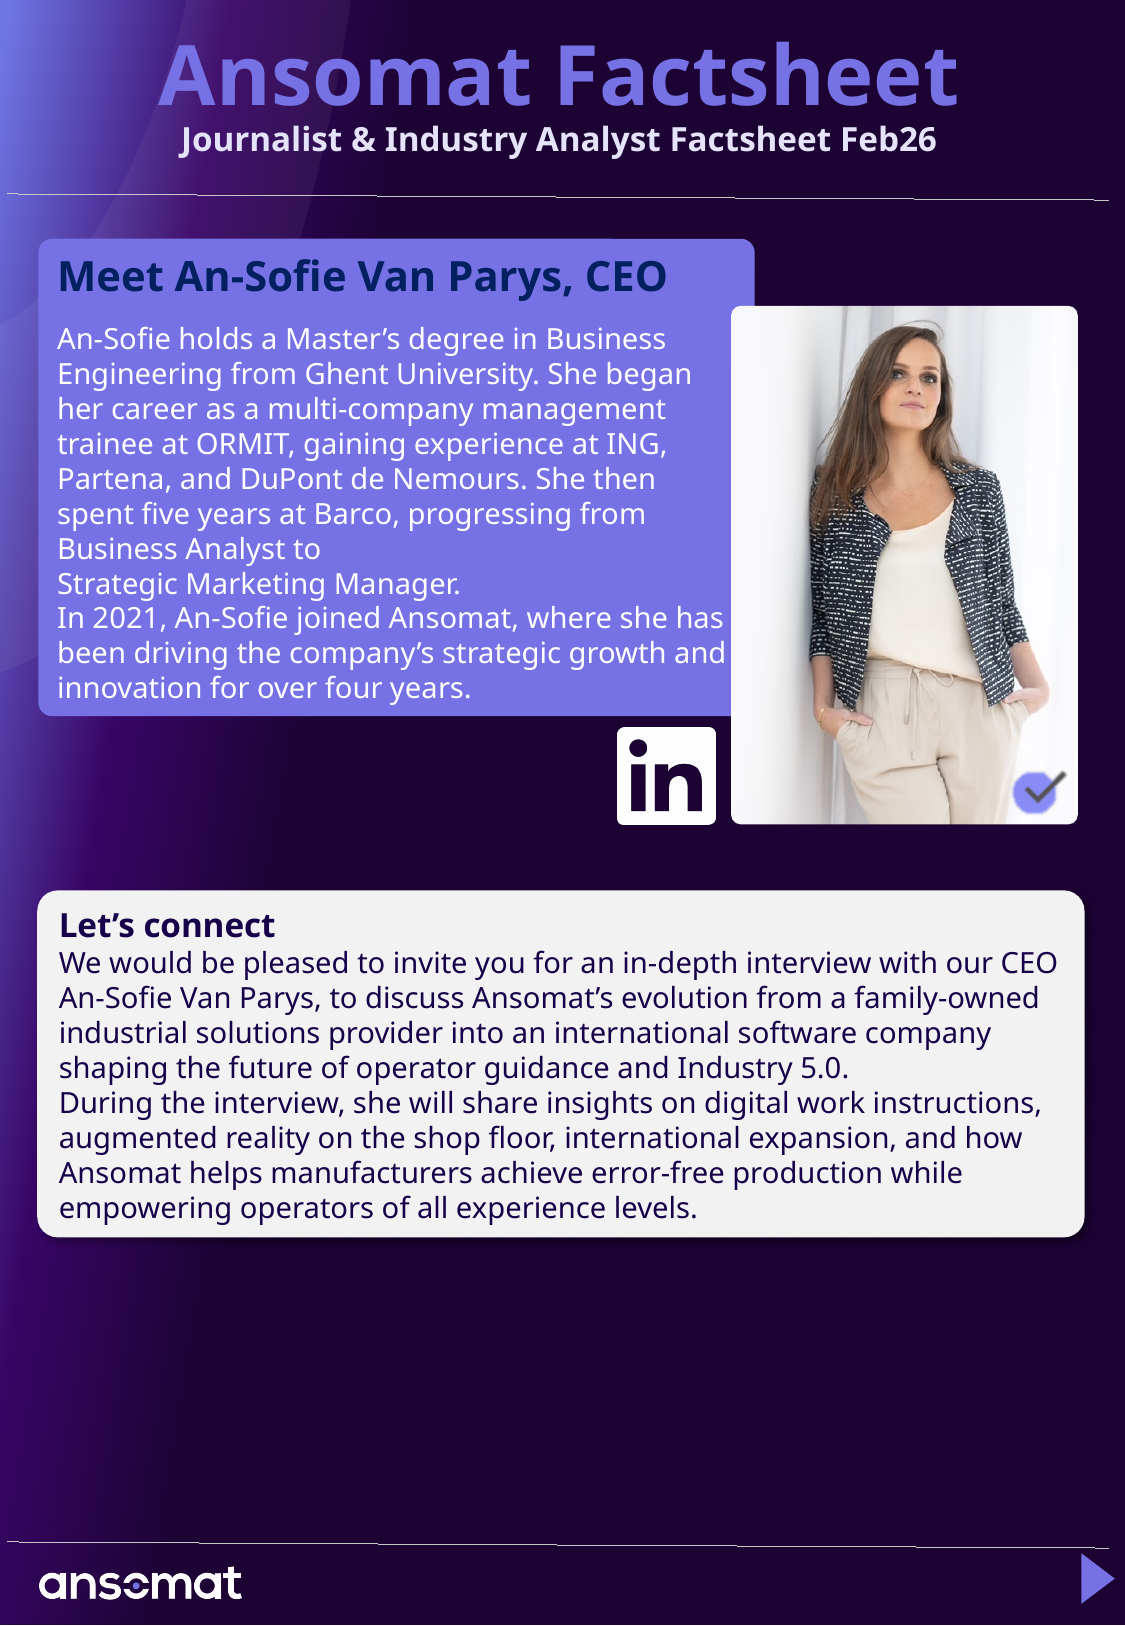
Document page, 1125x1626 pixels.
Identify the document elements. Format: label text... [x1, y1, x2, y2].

title Ansomat Factsheet Journalist & Industry Analyst Factsheet Feb26 [36, 6, 1083, 186]
text_box [1081, 1553, 1115, 1604]
picture [0, 0, 1125, 1625]
text_box Meet An-Sofie Van Parys, CEO An-Sofie holds a Master’s degree in Business Engineering from Ghent University. She began her career as a multi-company management trainee at ORMIT, gaining experience at ING, Partena, and DuPont de Nemours. She then spent five years at Barco, progressing from Business Analyst to Strategic Marketing Manager. In 2021, An-Sofie joined Ansomat, where she has been driving the company’s strategic growth and innovation for over four years. [38, 238, 755, 717]
text_box Let’s connect We would be pleased to invite you for an in-depth interview with our CEO An-Sofie Van Parys, to discuss Ansomat’s evolution from a family-owned industrial solutions provider into an international software company shaping the future of operator guidance and Industry 5.0. During the interview, she will share insights on digital work instructions, augmented reality on the shop floor, international expansion, and how Ansomat helps manufacturers achieve error-free production while empowering operators of all experience levels. [37, 890, 1085, 1238]
